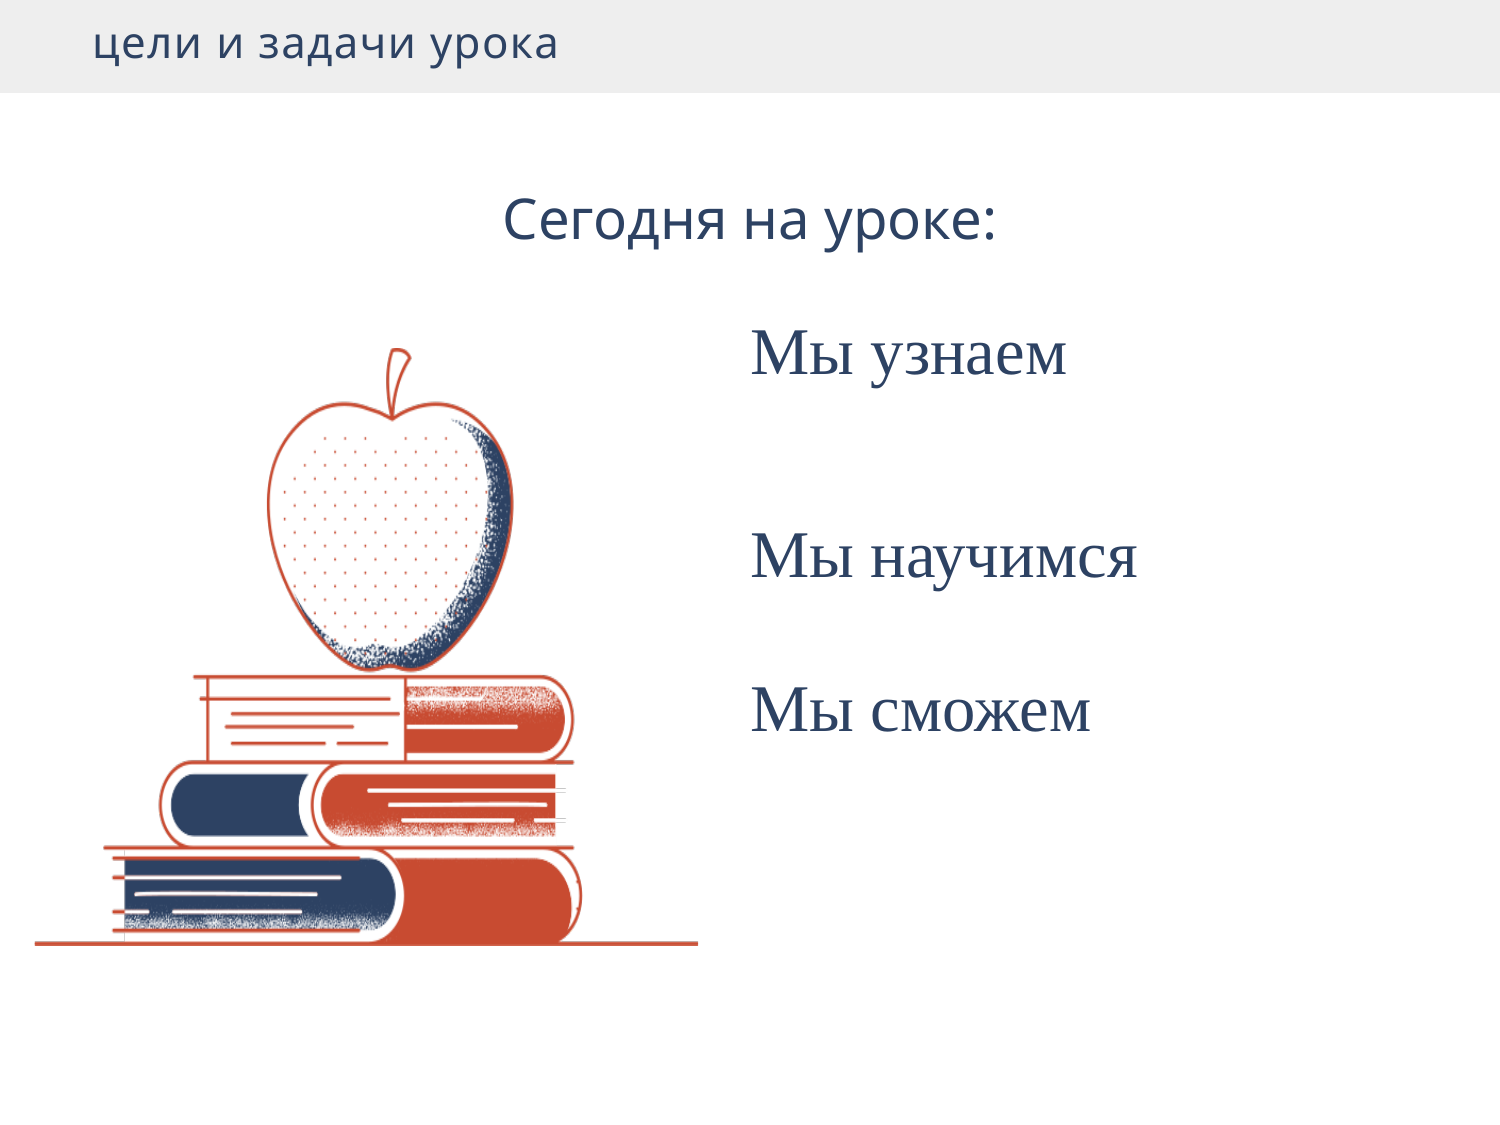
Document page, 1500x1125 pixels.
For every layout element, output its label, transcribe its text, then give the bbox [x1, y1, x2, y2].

text_box Мы научимся [750, 542, 1416, 592]
text_box Мы узнаем [750, 338, 1416, 388]
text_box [0, 0, 1500, 93]
text_box Сегодня на уроке: [128, 158, 1371, 251]
text_box [34, 348, 699, 946]
text_box Мы сможем [750, 695, 1416, 746]
